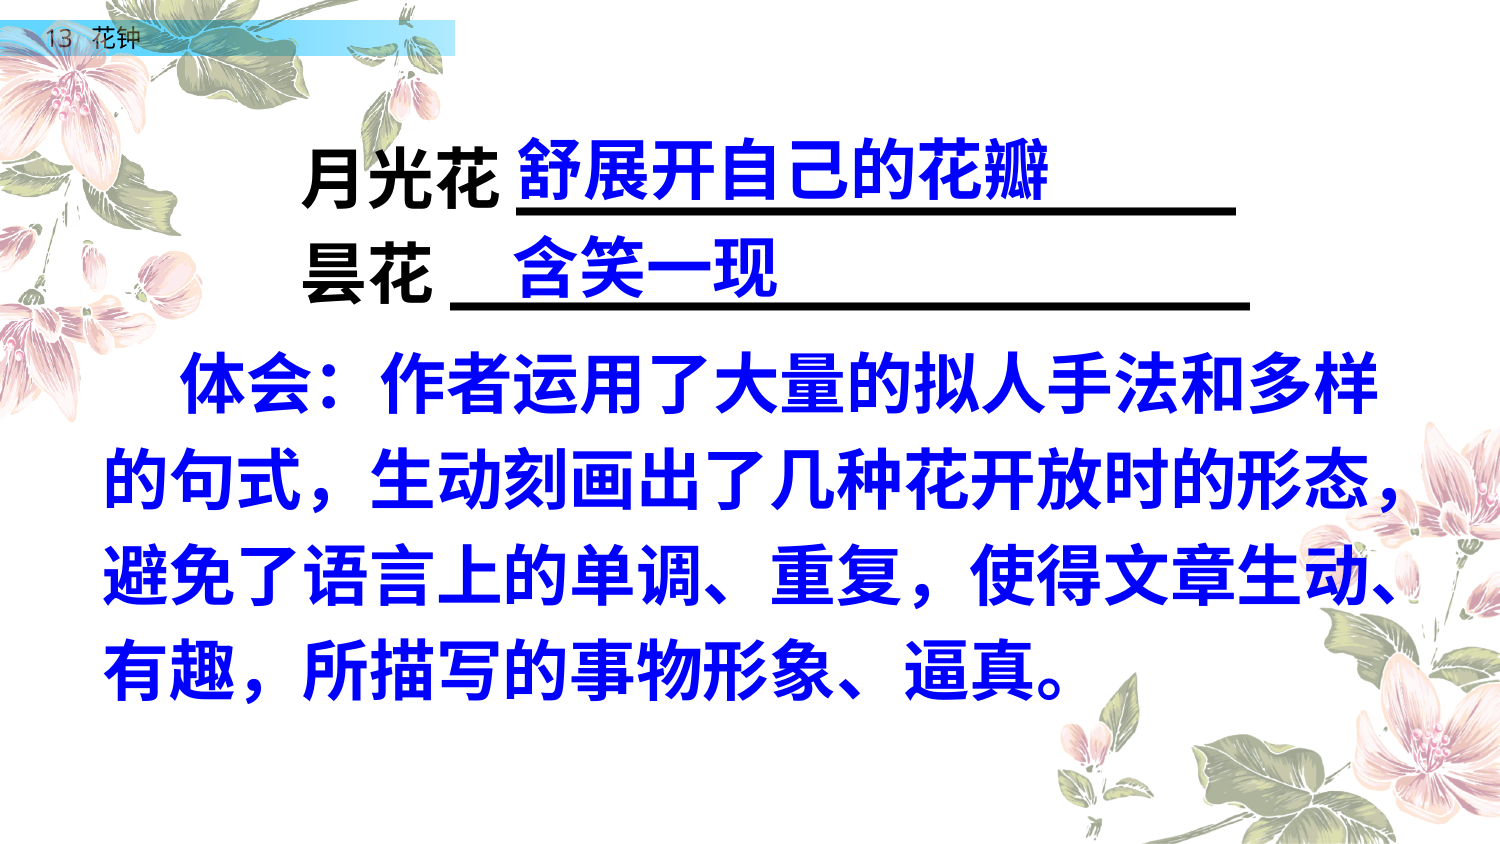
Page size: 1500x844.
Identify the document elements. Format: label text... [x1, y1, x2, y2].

text_box 月光花__________________ 昙花____________________ [289, 114, 1368, 318]
picture [0, 0, 443, 422]
picture [1058, 422, 1500, 844]
text_box 体会：作者运用了大量的拟人手法和多样的句式，生动刻画出了几种花开放时的形态，避免了语言上的单调、重复，使得文章生动、有趣，所描写的事物形象、逼真。 [87, 318, 1413, 717]
text_box 含笑一现 [497, 202, 913, 313]
text_box 舒展开自己的花瓣 [501, 104, 1085, 215]
